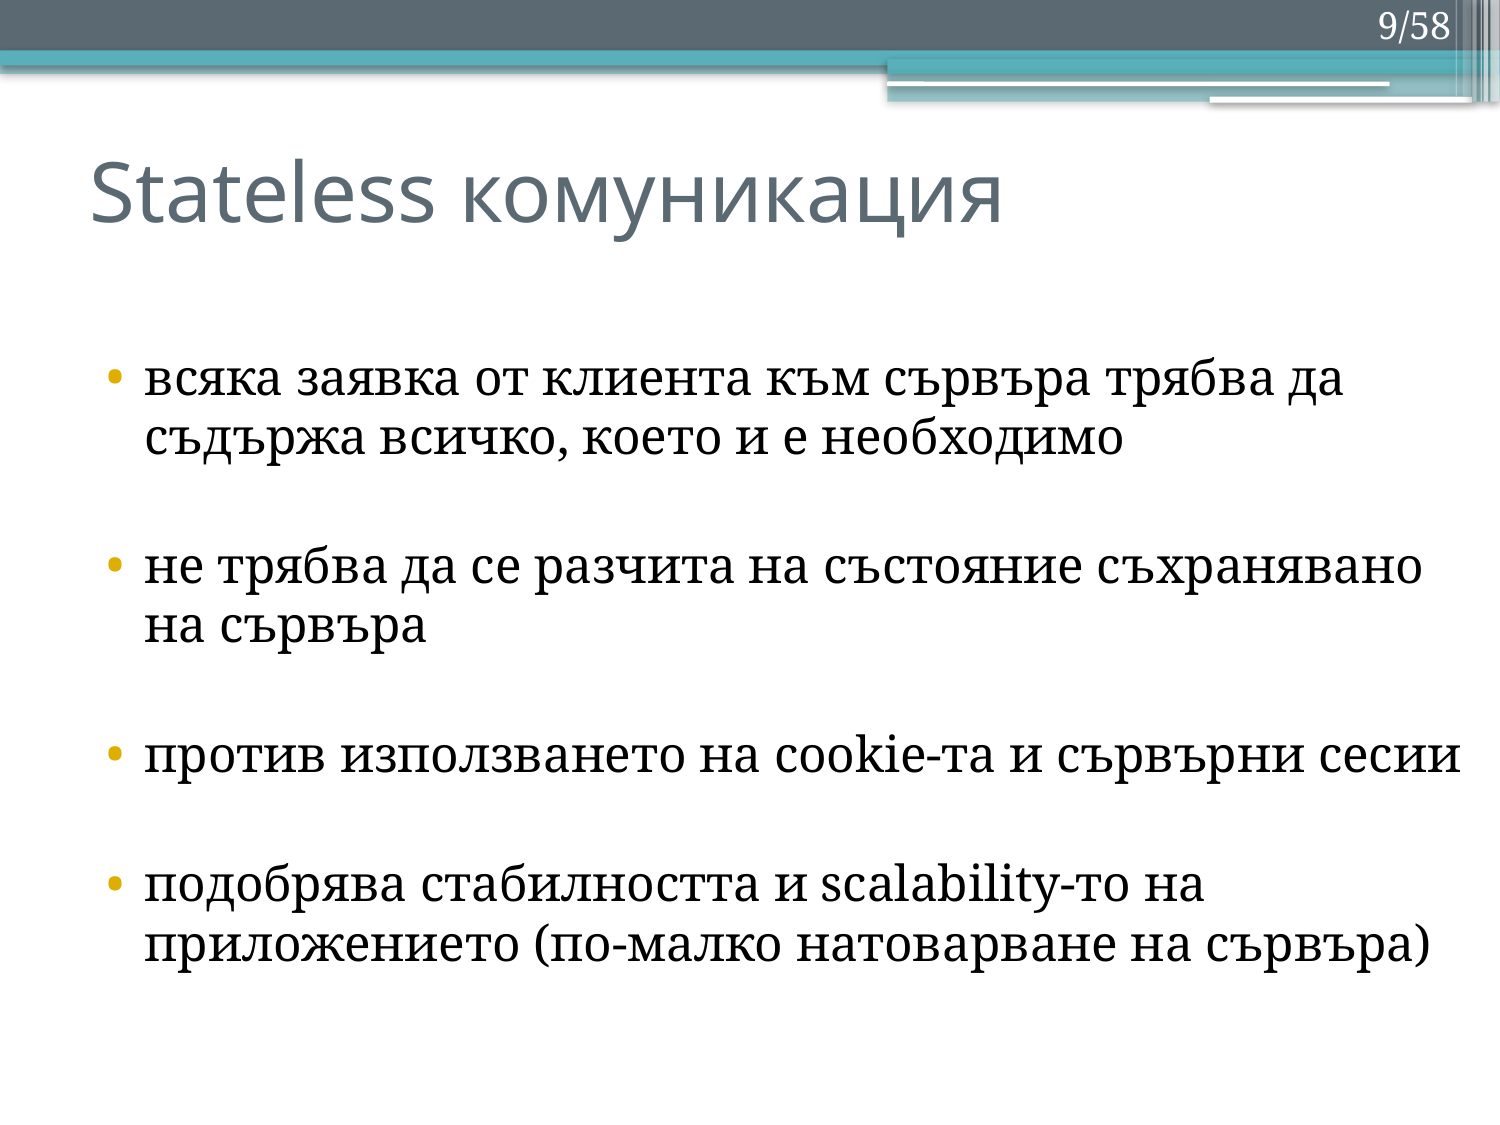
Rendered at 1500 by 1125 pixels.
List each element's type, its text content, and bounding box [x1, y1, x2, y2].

slide_number 9/58 [1305, 0, 1466, 61]
list всяка заявка от клиента към сървъра трябва да съдържа всичко, което и е необходимо не трябва да се разчита на състояние съхранявано на сървъра против използването на cookie-та и сървърни сесии подобрява стабилността и scalability-то на приложението (по-малко натоварване на сървъра) [75, 338, 1483, 1083]
title Stateless комуникация [75, 101, 1425, 277]
